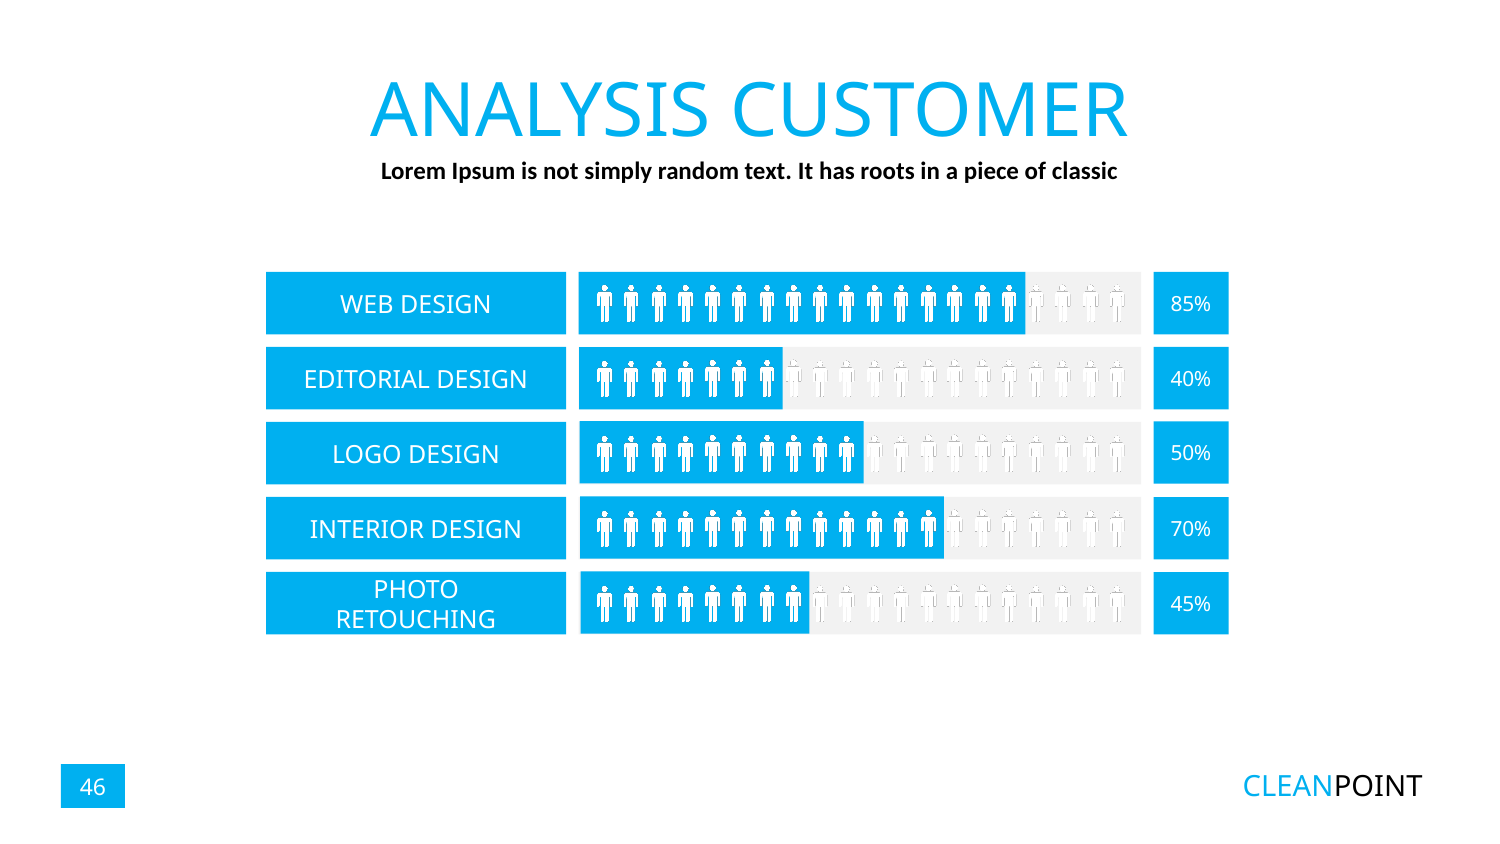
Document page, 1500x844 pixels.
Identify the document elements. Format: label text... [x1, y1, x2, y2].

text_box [593, 582, 1128, 624]
text_box PHOTO RETOUCHING [264, 570, 568, 636]
text_box [577, 345, 785, 412]
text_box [593, 507, 1128, 549]
text_box INTERIOR DESIGN [264, 495, 568, 561]
text_box [578, 494, 946, 561]
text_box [593, 432, 1128, 474]
text_box LOGO DESIGN [264, 420, 568, 486]
text_box 45% [1151, 570, 1231, 637]
text_box [577, 270, 1028, 336]
text_box [1028, 270, 1143, 336]
text_box [946, 495, 1143, 561]
text_box 70% [1151, 495, 1231, 562]
title ANALYSIS CUSTOMER [300, 96, 1200, 146]
text_box WEB DESIGN [264, 270, 568, 336]
text_box 40% [1151, 345, 1231, 411]
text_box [593, 282, 1128, 324]
text_box 46 [59, 762, 127, 810]
text_box EDITORIAL DESIGN [264, 345, 568, 411]
text_box 50% [1151, 419, 1231, 486]
text_box [866, 420, 1143, 486]
text_box [578, 419, 866, 486]
text_box Lorem Ipsum is not simply random text. It has roots in a piece of classic [149, 146, 1350, 192]
text_box [579, 569, 811, 636]
text_box CLEANPOINT [149, 746, 1438, 810]
text_box 85% [1151, 270, 1231, 336]
text_box [785, 345, 1143, 411]
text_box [593, 357, 1128, 399]
text_box [811, 570, 1143, 636]
